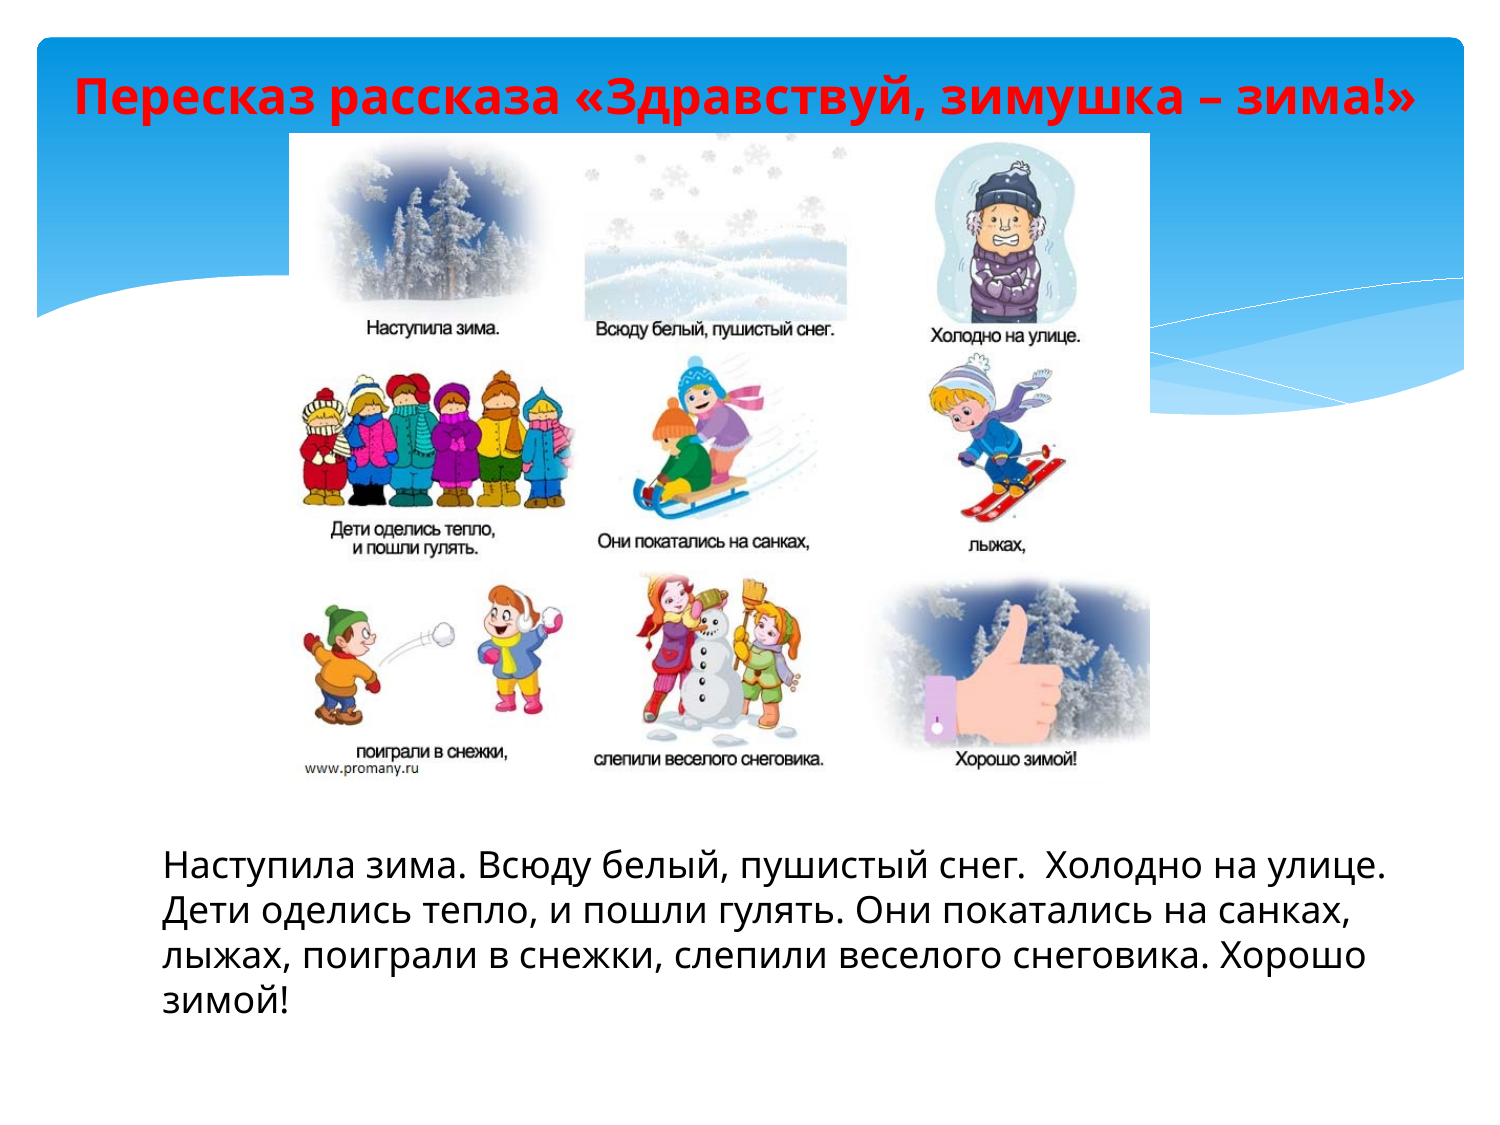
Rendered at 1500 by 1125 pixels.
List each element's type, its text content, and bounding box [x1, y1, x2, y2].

text_box Пересказ рассказа «Здравствуй, зимушка – зима!» [0, 0, 1493, 132]
picture [289, 133, 1150, 784]
text_box Наступила зима. Всюду белый, пушистый снег. Холодно на улице. Дети оделись тепло, и пошли гулять. Они покатались на санках, лыжах, поиграли в снежки, слепили веселого снеговика. Хорошо зимой! [147, 834, 1412, 1029]
